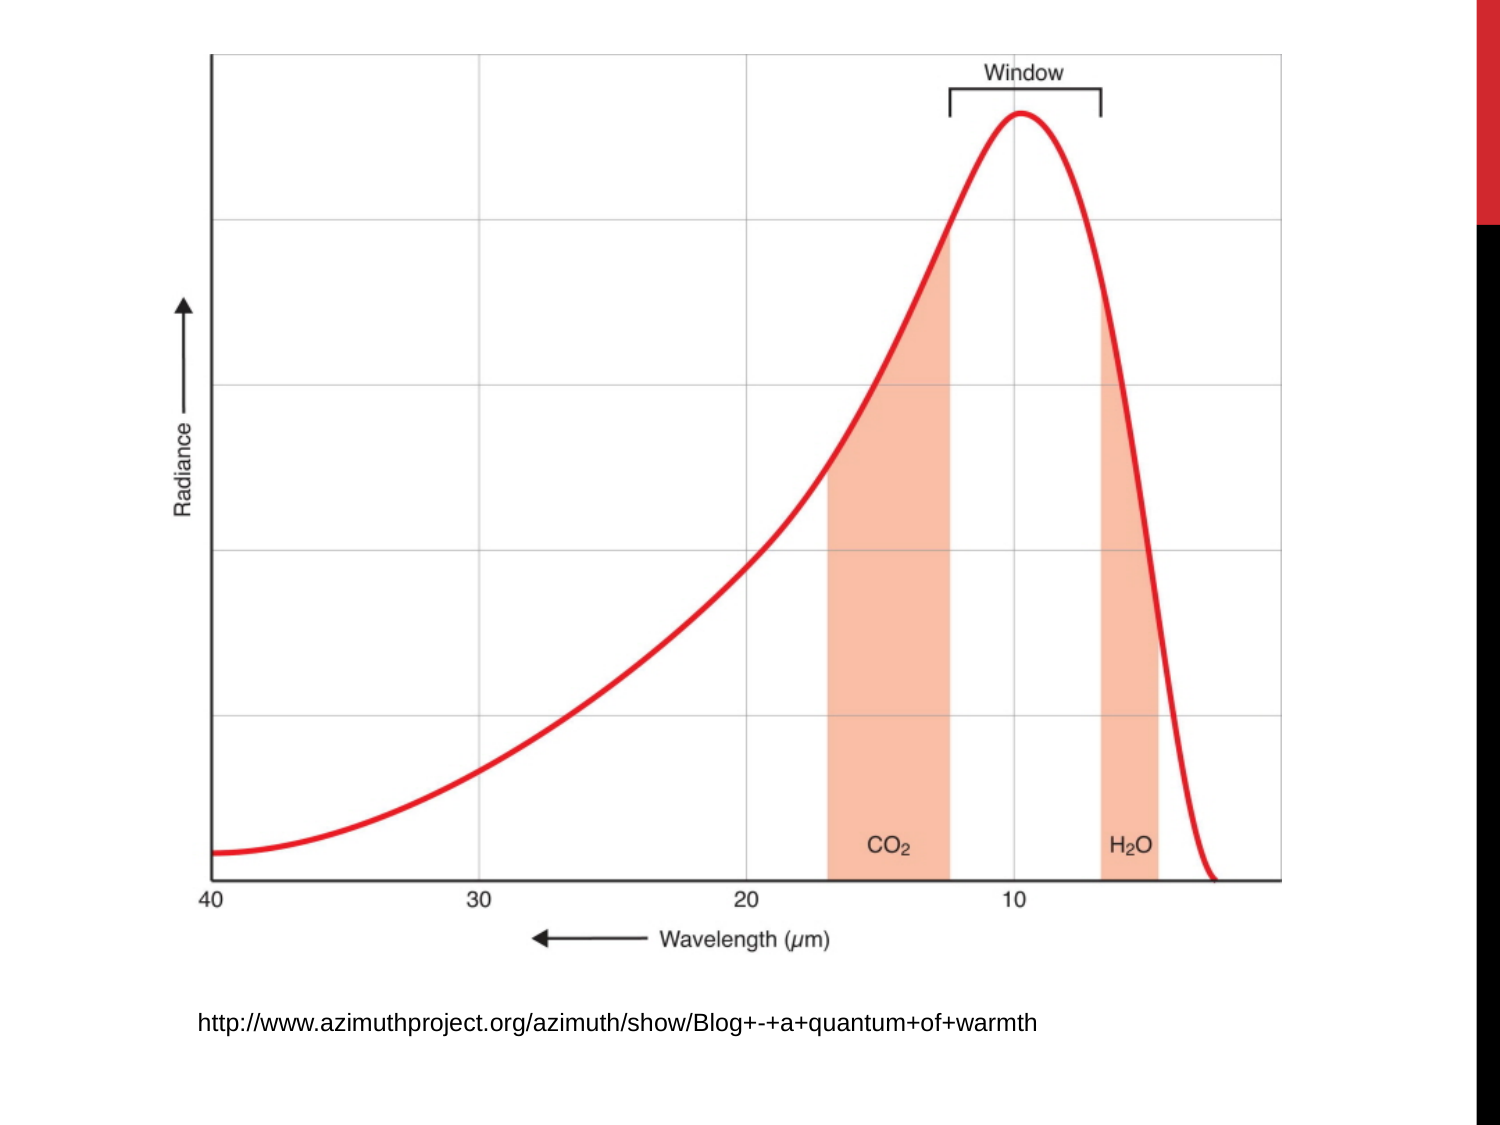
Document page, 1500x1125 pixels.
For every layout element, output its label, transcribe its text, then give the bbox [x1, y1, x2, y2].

text_box http://www.azimuthproject.org/azimuth/show/Blog+-+a+quantum+of+warmth [182, 999, 1447, 1045]
picture [170, 54, 1282, 958]
